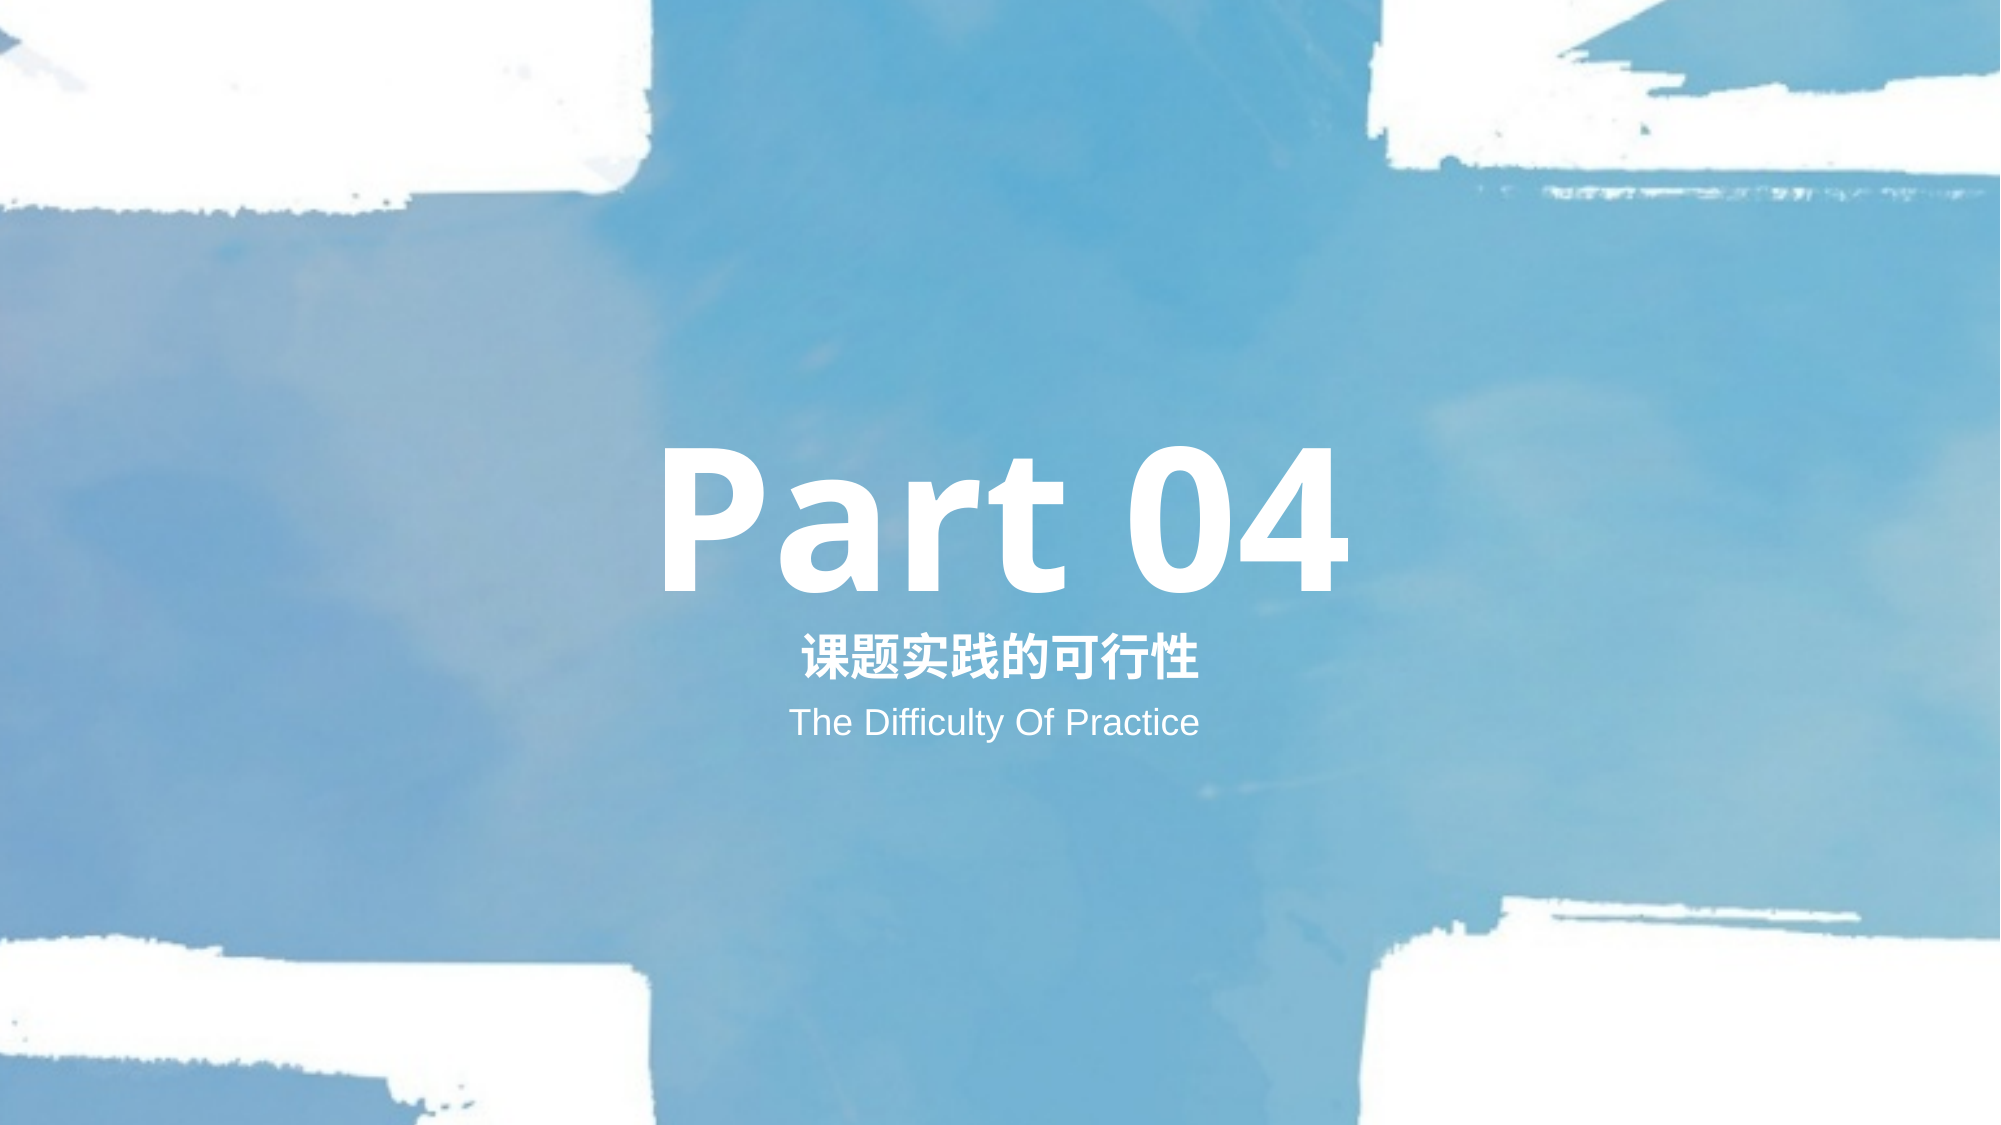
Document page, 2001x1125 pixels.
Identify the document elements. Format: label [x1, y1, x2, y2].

text_box [492, 383, 1508, 752]
picture [0, 0, 2000, 1125]
